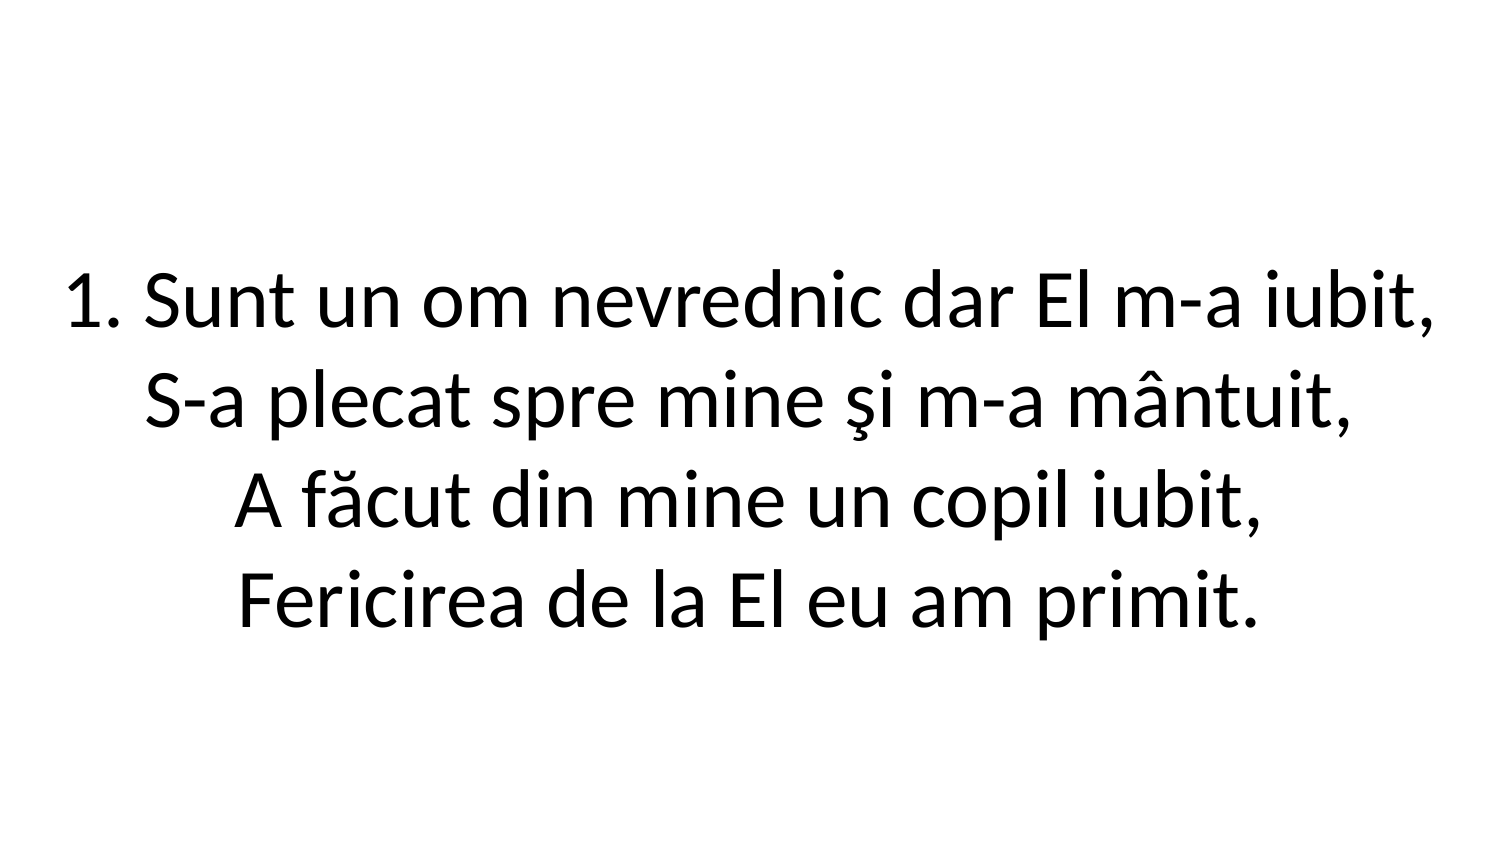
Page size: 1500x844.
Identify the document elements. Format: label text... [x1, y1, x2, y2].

text_box 1. Sunt un om nevrednic dar El m-a iubit, S-a plecat spre mine şi m-a mântuit, A făcut din mine un copil iubit, Fericirea de la El eu am primit. [47, 192, 1453, 652]
